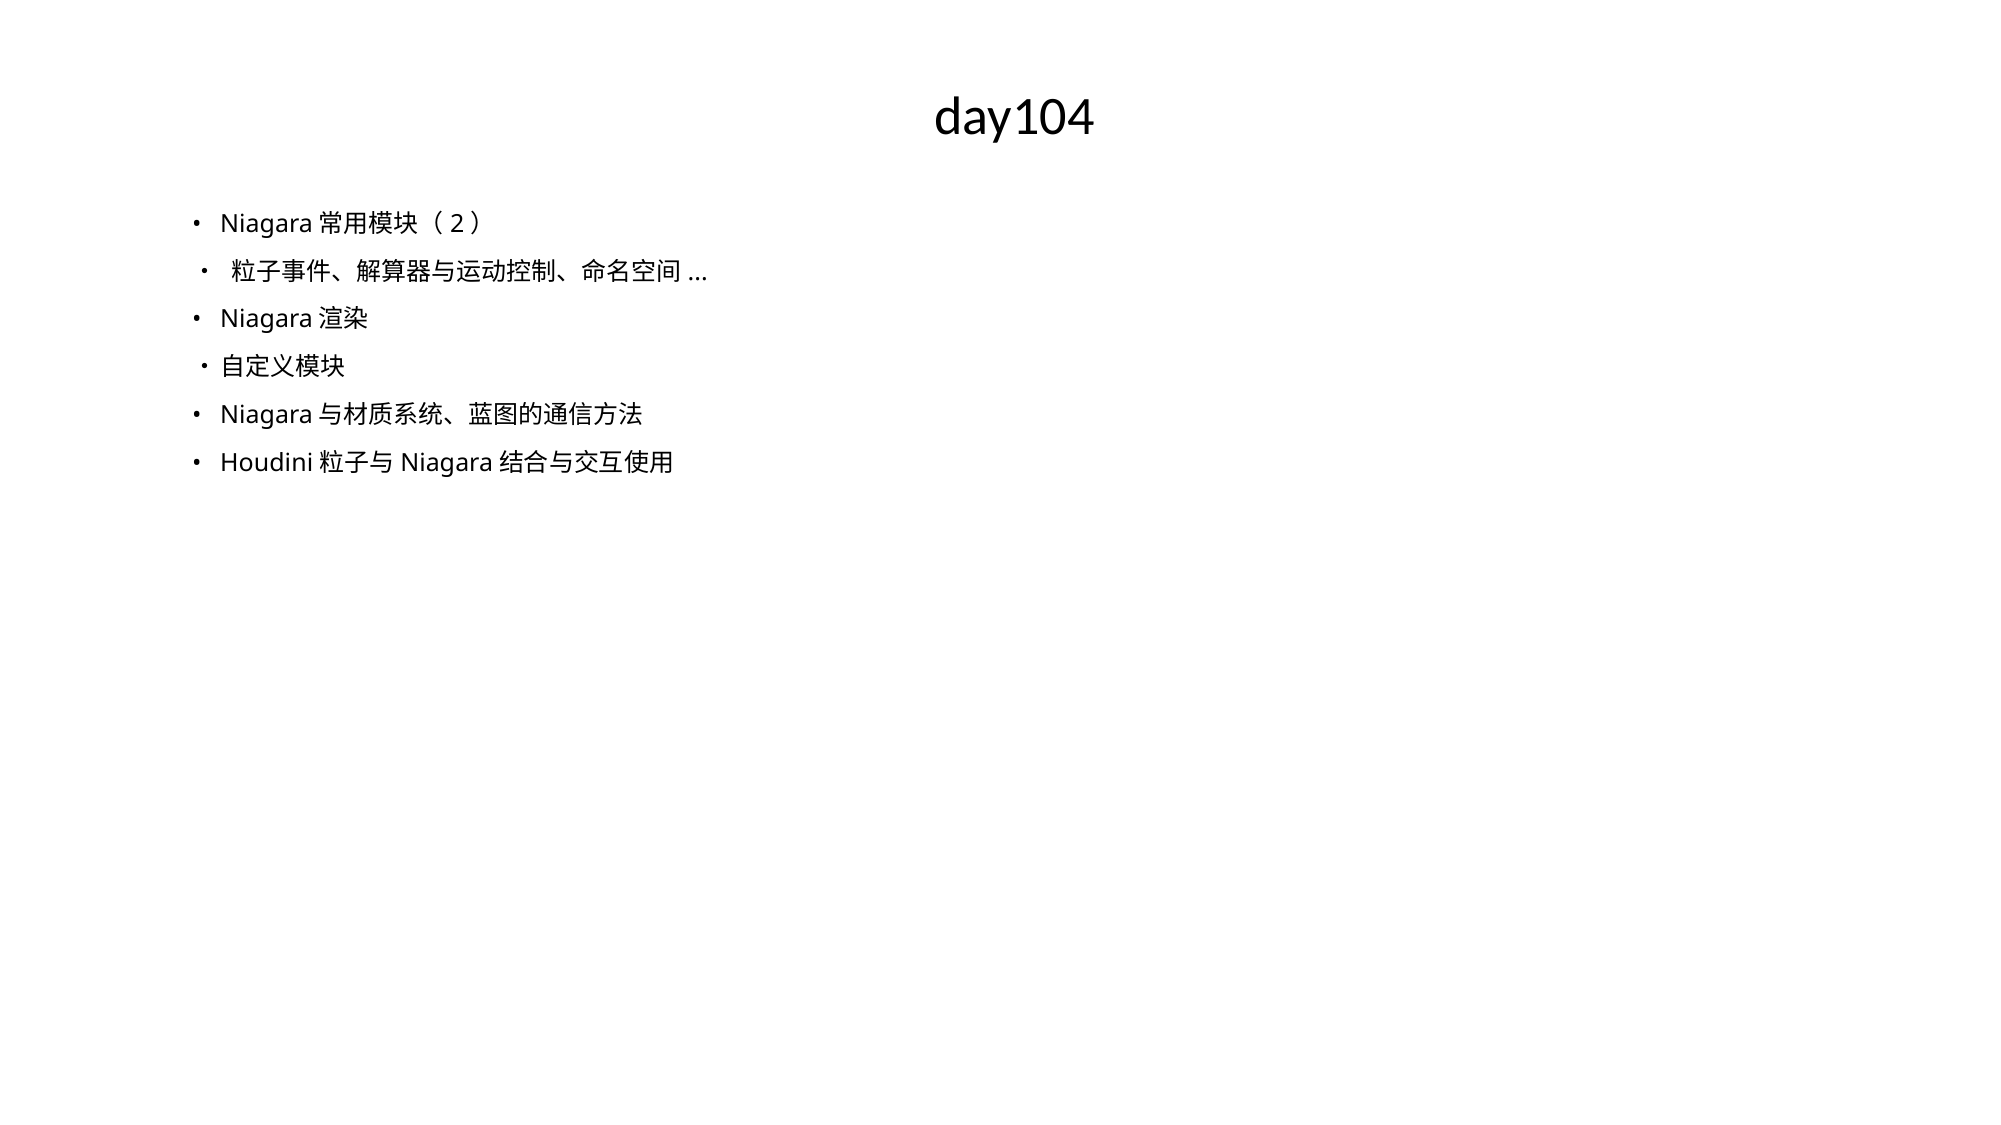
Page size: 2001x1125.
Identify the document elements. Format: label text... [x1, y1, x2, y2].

subtitle • Niagara常用模块（2） • 粒子事件、解算器与运动控制、命名空间... • Niagara渲染 • 自定义模块 • Niagara与材质系统、蓝图的通信方法 • Houdini粒子与Niagara结合与交互使用 [176, 203, 1815, 903]
text_box day104 [543, 42, 1486, 154]
